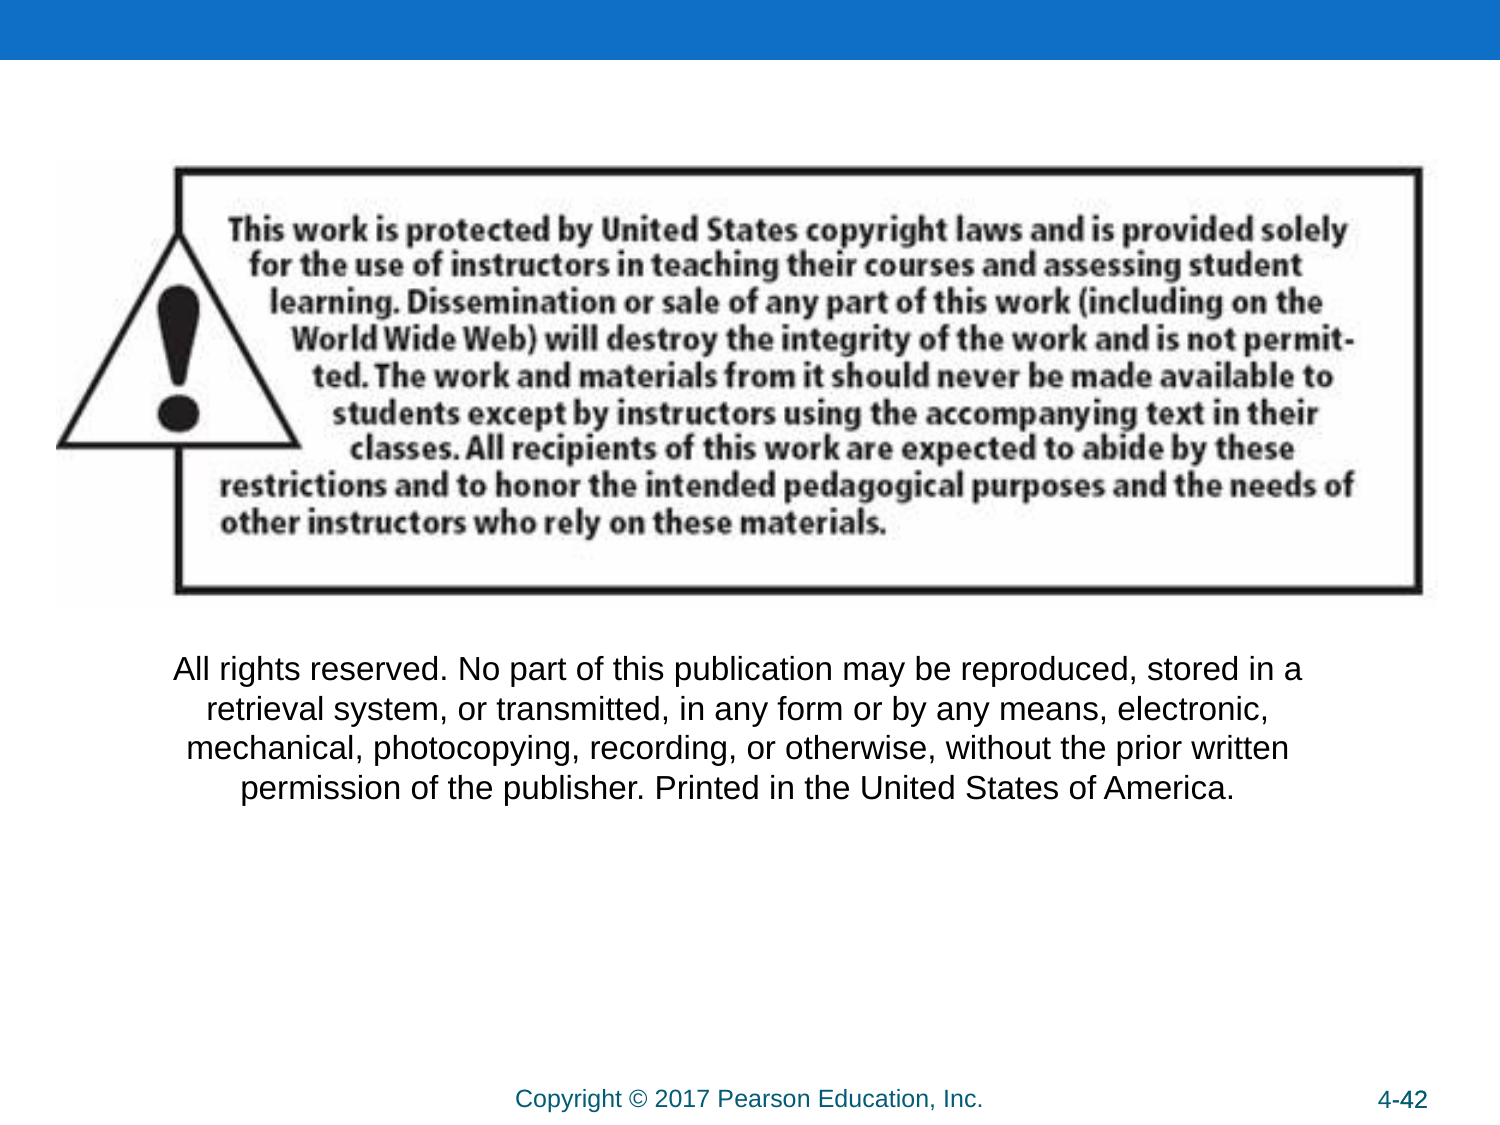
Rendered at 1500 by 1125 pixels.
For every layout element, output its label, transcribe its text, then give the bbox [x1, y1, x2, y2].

picture [55, 159, 1439, 611]
text_box All rights reserved. No part of this publication may be reproduced, stored in a retrieval system, or transmitted, in any form or by any means, electronic, mechanical, photocopying, recording, or otherwise, without the prior written permission of the publisher. Printed in the United States of America. [116, 639, 1362, 814]
picture [641, 1100, 647, 1107]
